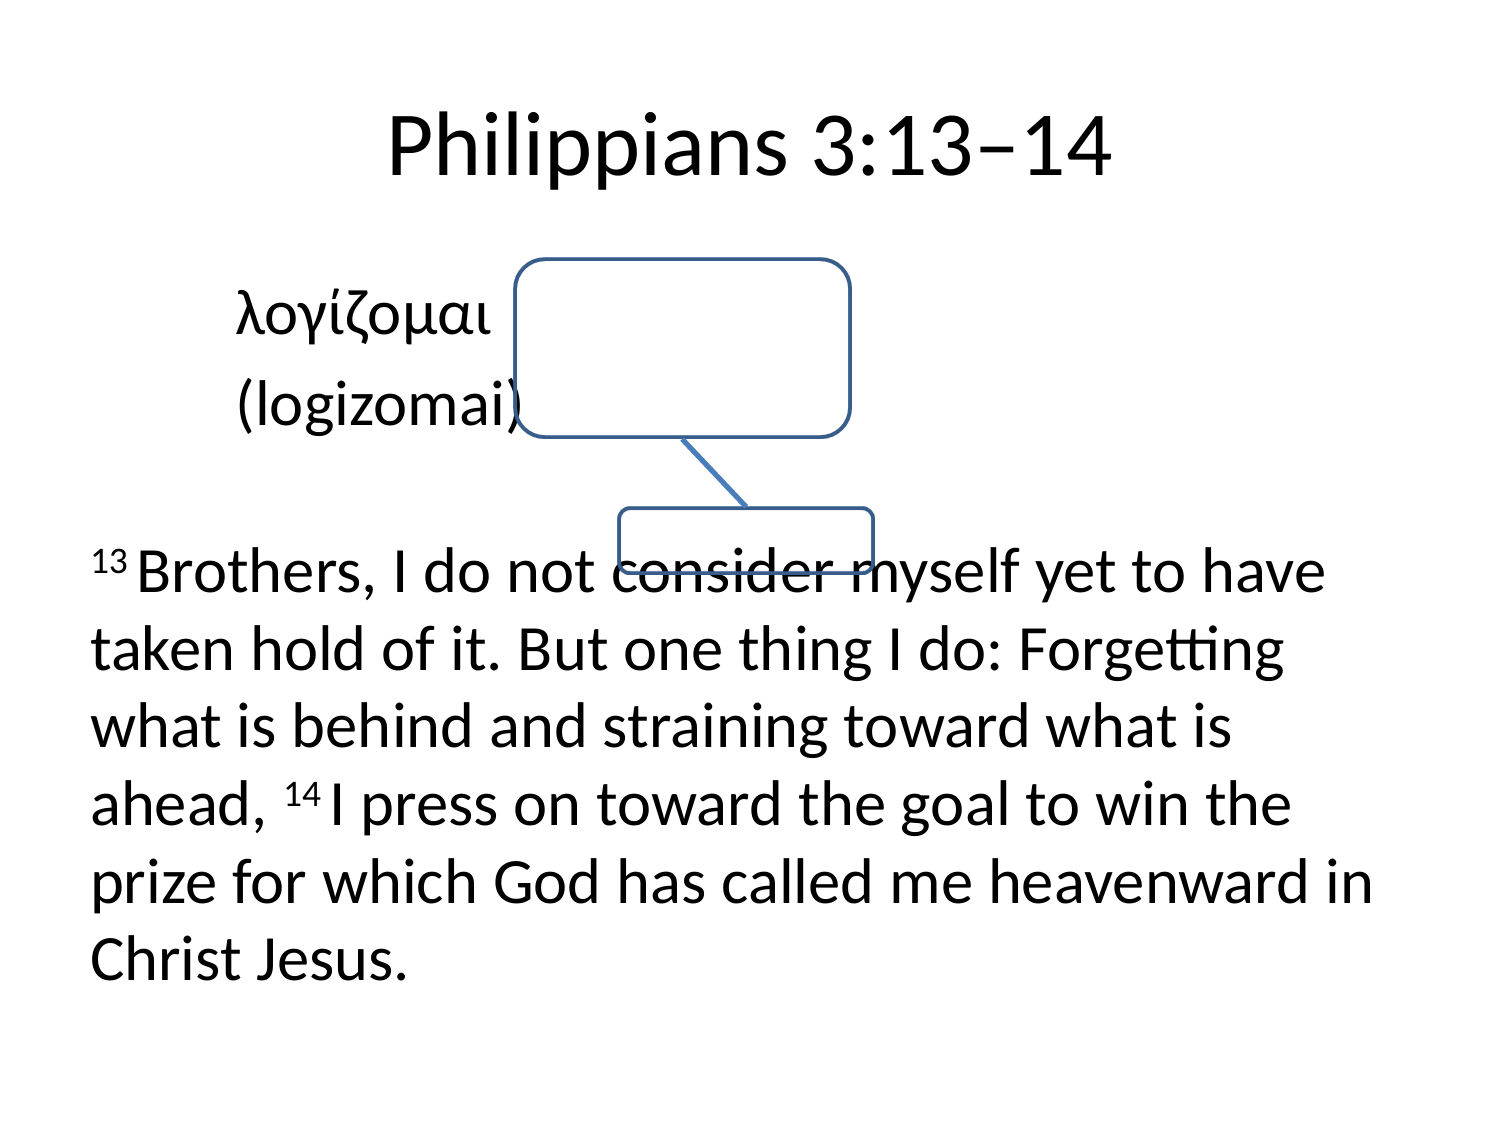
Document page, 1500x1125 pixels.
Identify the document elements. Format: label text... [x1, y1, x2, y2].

picture [512, 256, 852, 440]
picture [617, 506, 875, 576]
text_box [681, 438, 747, 508]
title Philippians 3:13–14 [75, 45, 1425, 233]
list λογίζομαι (logizomai) 13 Brothers, I do not consider myself yet to have taken hold of it. But one thing I do: Forgetting what is behind and straining toward what is ahead, 14 I press on toward the goal to win the prize for which God has called me heavenward in Christ Jesus. [75, 262, 1425, 1005]
